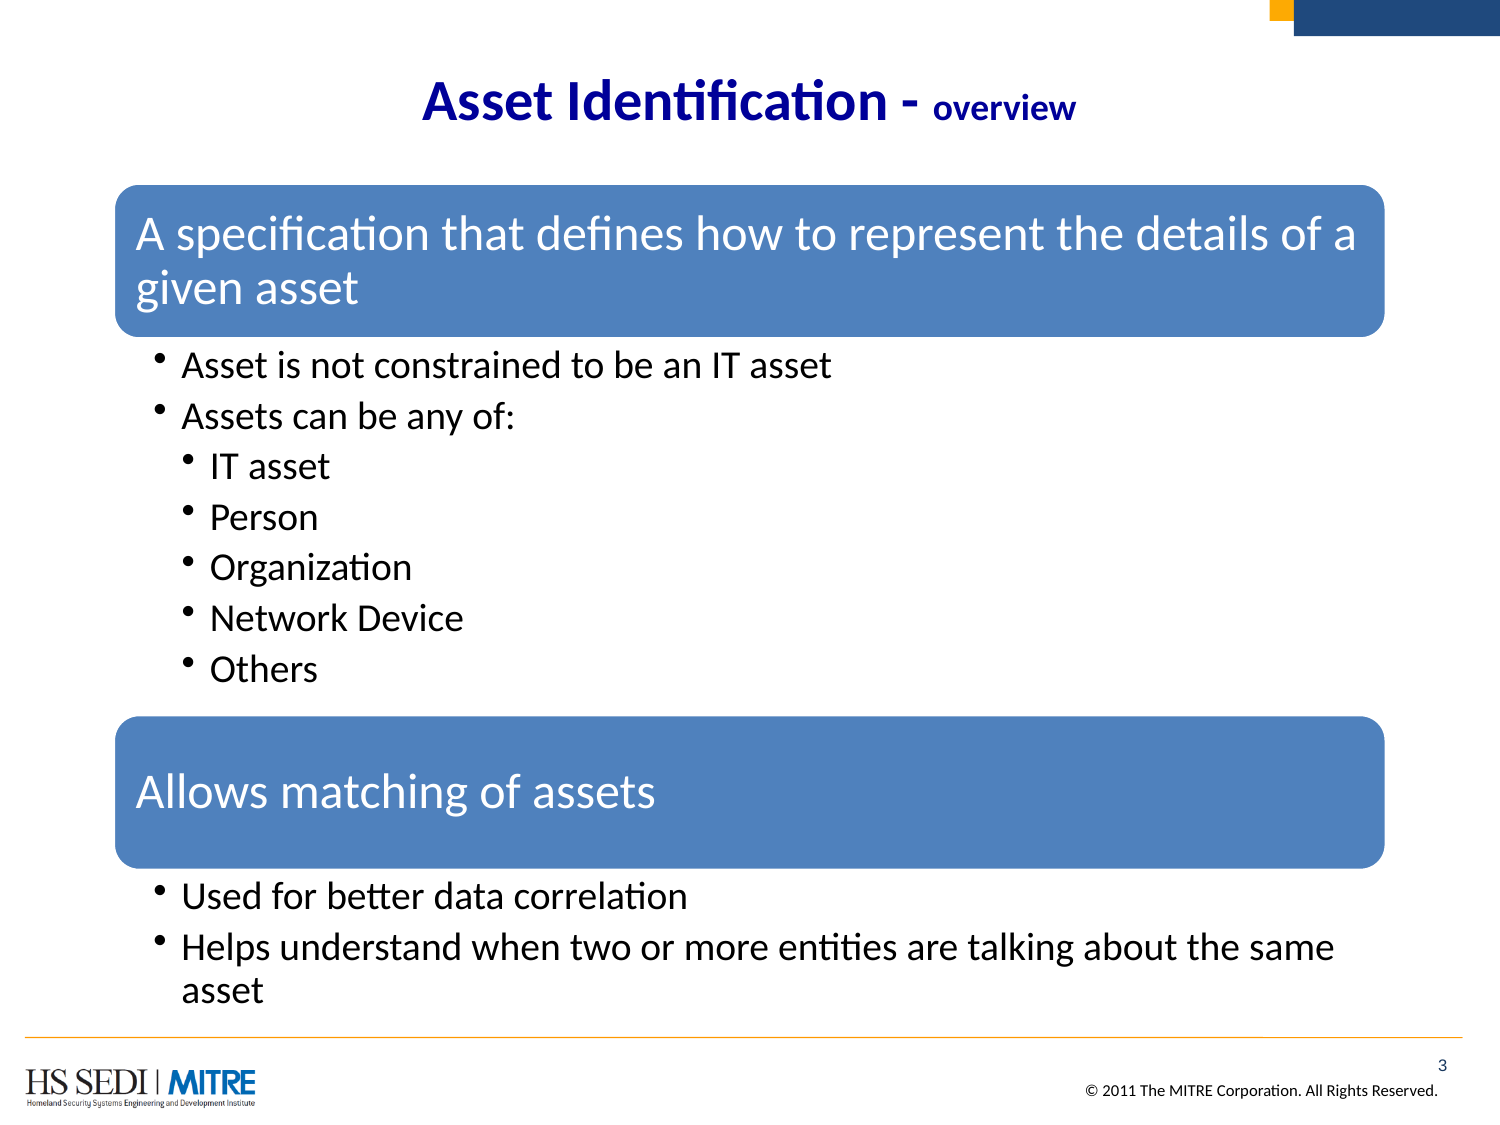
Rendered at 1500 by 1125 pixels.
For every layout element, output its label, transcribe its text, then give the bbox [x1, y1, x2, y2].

title Asset Identification - overview [43, 62, 1457, 151]
picture [20, 1058, 271, 1122]
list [112, 180, 1387, 1024]
slide_number 3 [1374, 1049, 1463, 1076]
